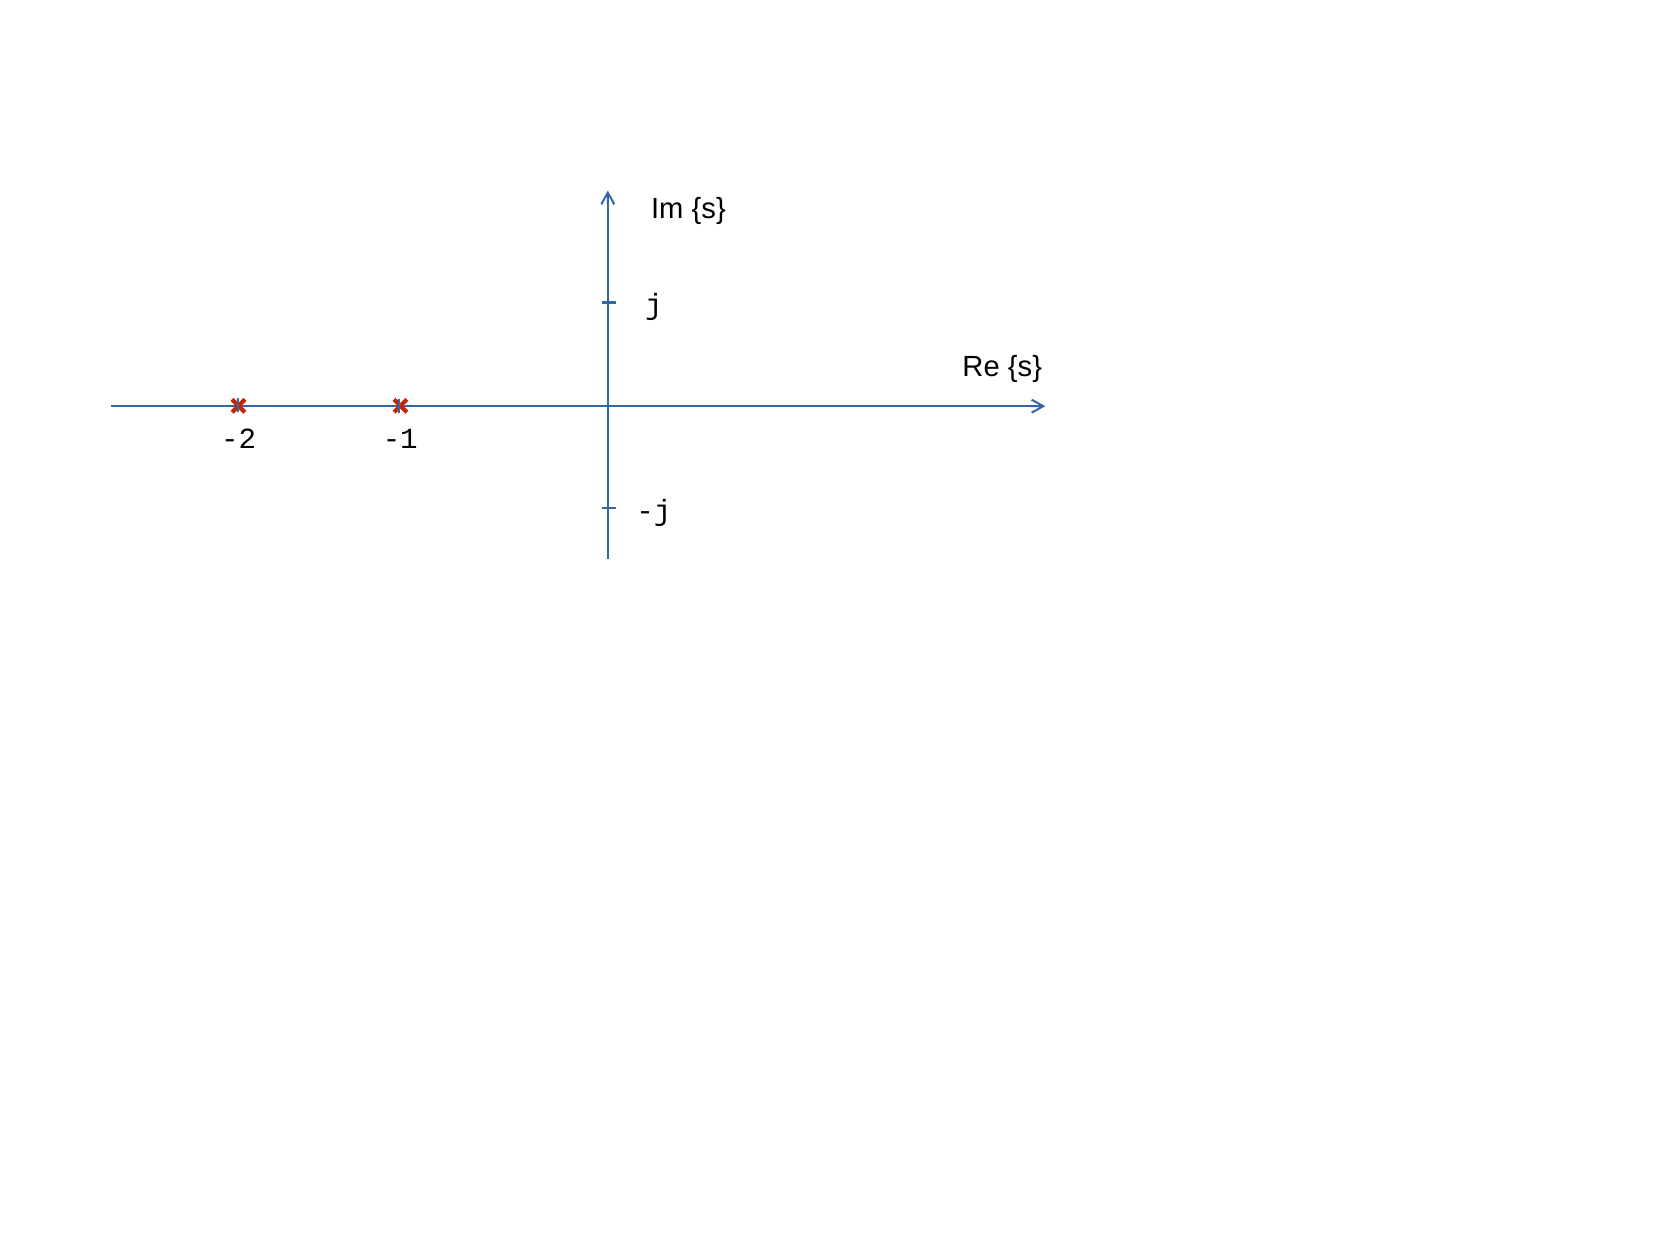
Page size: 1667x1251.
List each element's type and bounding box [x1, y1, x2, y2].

text_box [950, 334, 1055, 395]
text_box [627, 483, 680, 535]
text_box [110, 190, 1046, 559]
text_box [636, 177, 741, 238]
text_box [636, 276, 671, 329]
